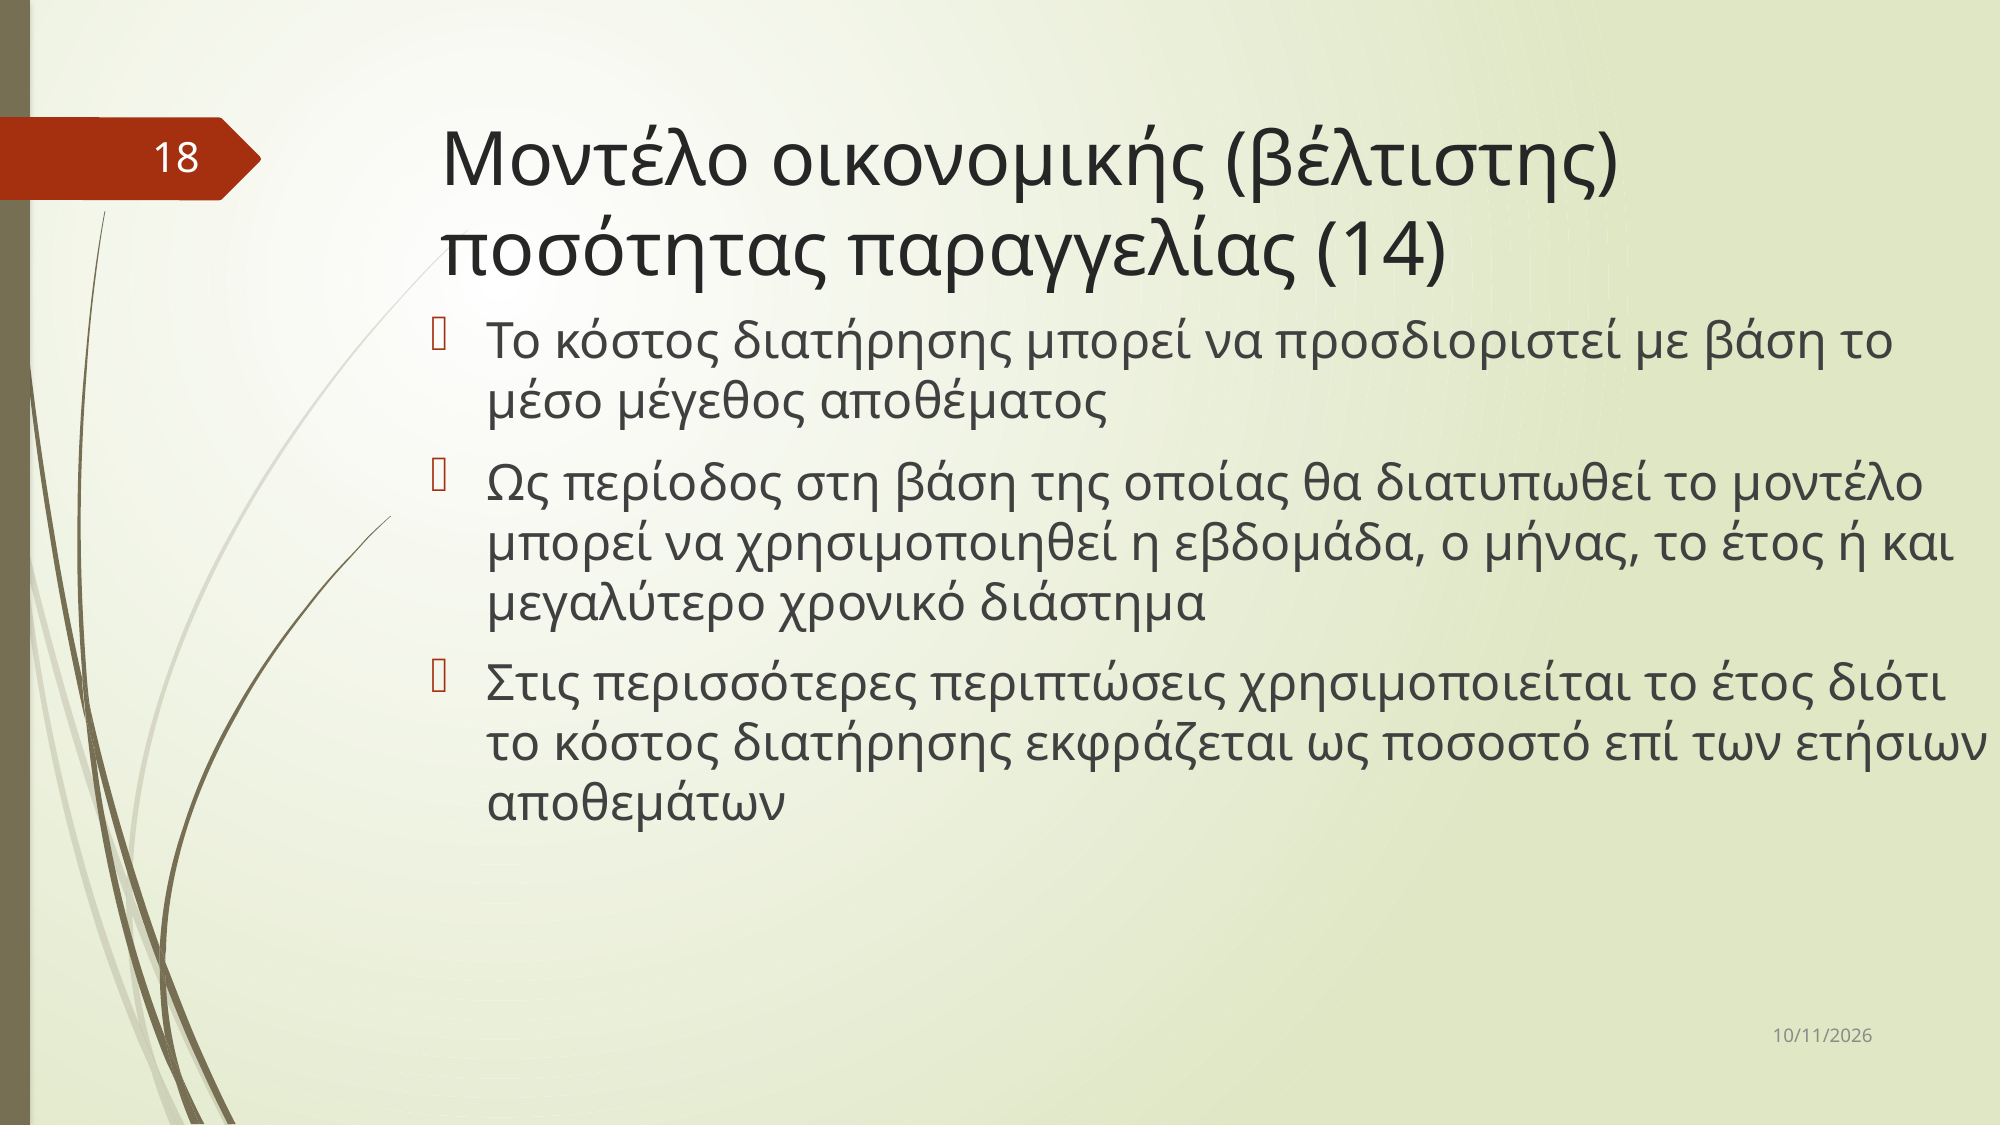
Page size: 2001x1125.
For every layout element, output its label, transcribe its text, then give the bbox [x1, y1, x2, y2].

slide_number 18 [87, 129, 216, 190]
title Μοντέλο οικονομικής (βέλτιστης) ποσότητας παραγγελίας (14) [425, 102, 1888, 301]
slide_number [1699, 1005, 1888, 1067]
list Το κόστος διατήρησης μπορεί να προσδιοριστεί με βάση το μέσο μέγεθος αποθέματος Ως περίοδος στη βάση της οποίας θα διατυπωθεί το μοντέλο μπορεί να χρησιμοποιηθεί η εβδομάδα, ο μήνας, το έτος ή και μεγαλύτερο χρονικό διάστημα Στις περισσότερες περιπτώσεις χρησιμοποιείται το έτος διότι το κόστος διατήρησης εκφράζεται ως ποσοστό επί των ετήσιων αποθεμάτων [415, 301, 2000, 1113]
